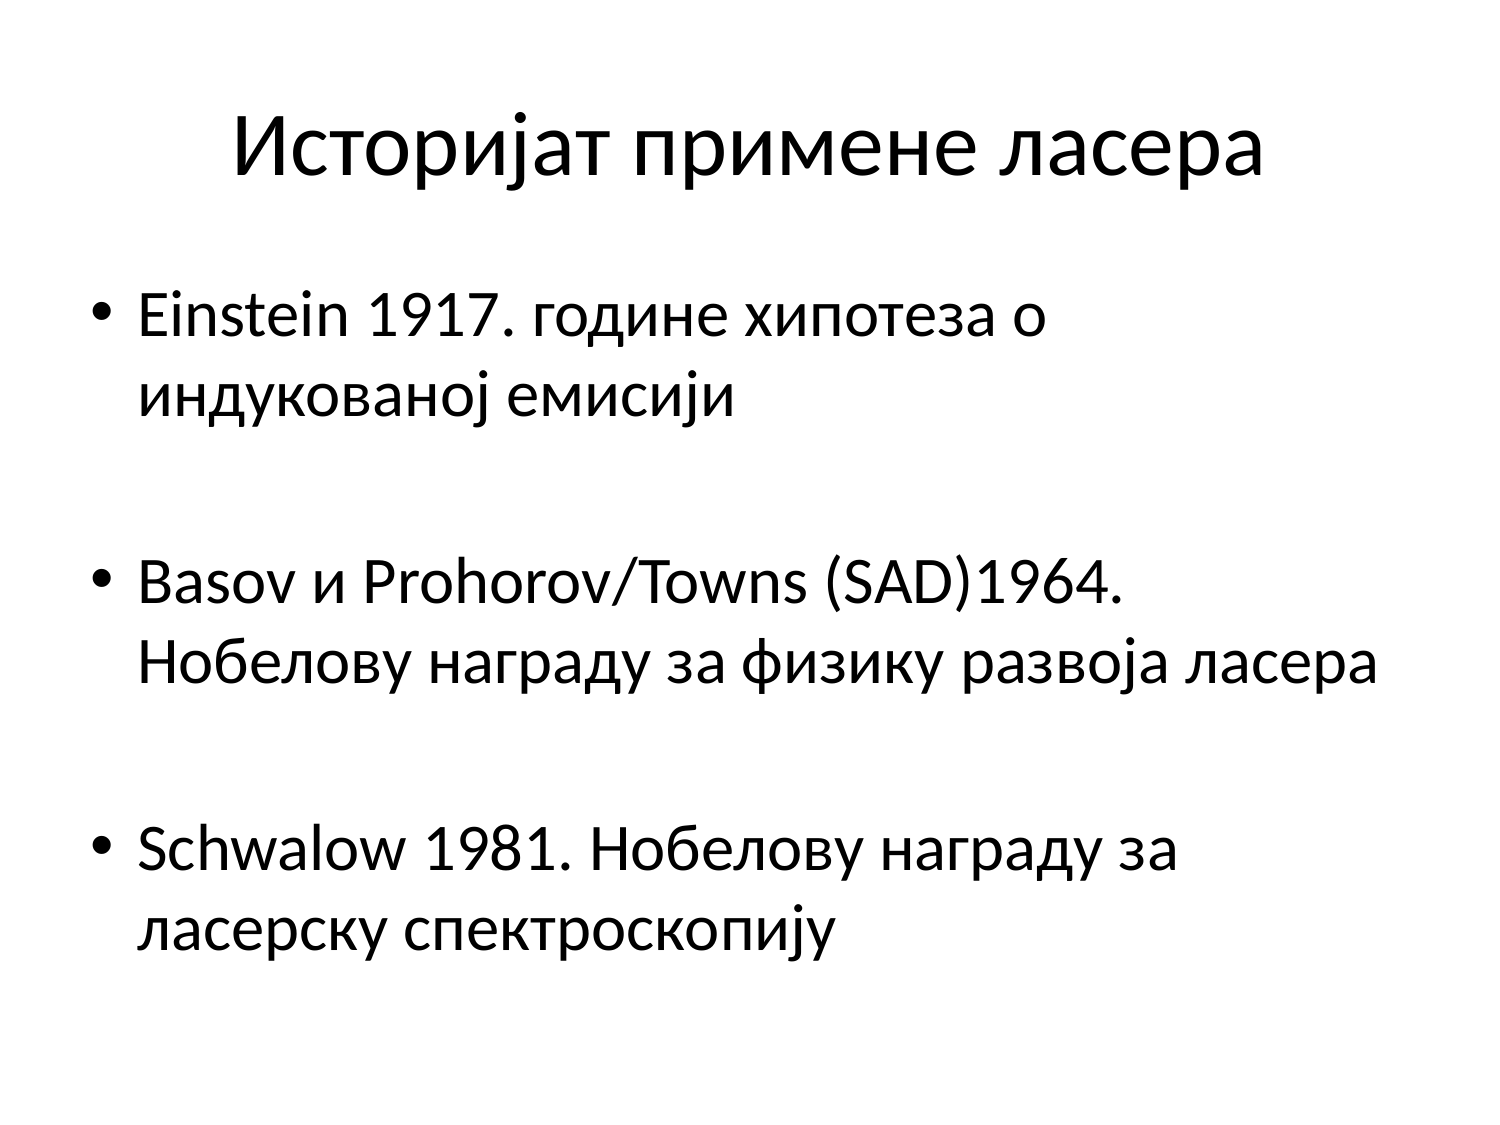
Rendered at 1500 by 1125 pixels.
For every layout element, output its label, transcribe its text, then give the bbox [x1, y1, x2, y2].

list Einstein 1917. године хипотеза о индукованој емисији Basov и Prohorov/Тоwns (SAD)1964. Нобелову награду за физику развоја ласера Schwalow 1981. Нобелову награду за ласерску спектроскопију [75, 262, 1425, 1005]
title Историјат примене ласера [75, 45, 1425, 233]
